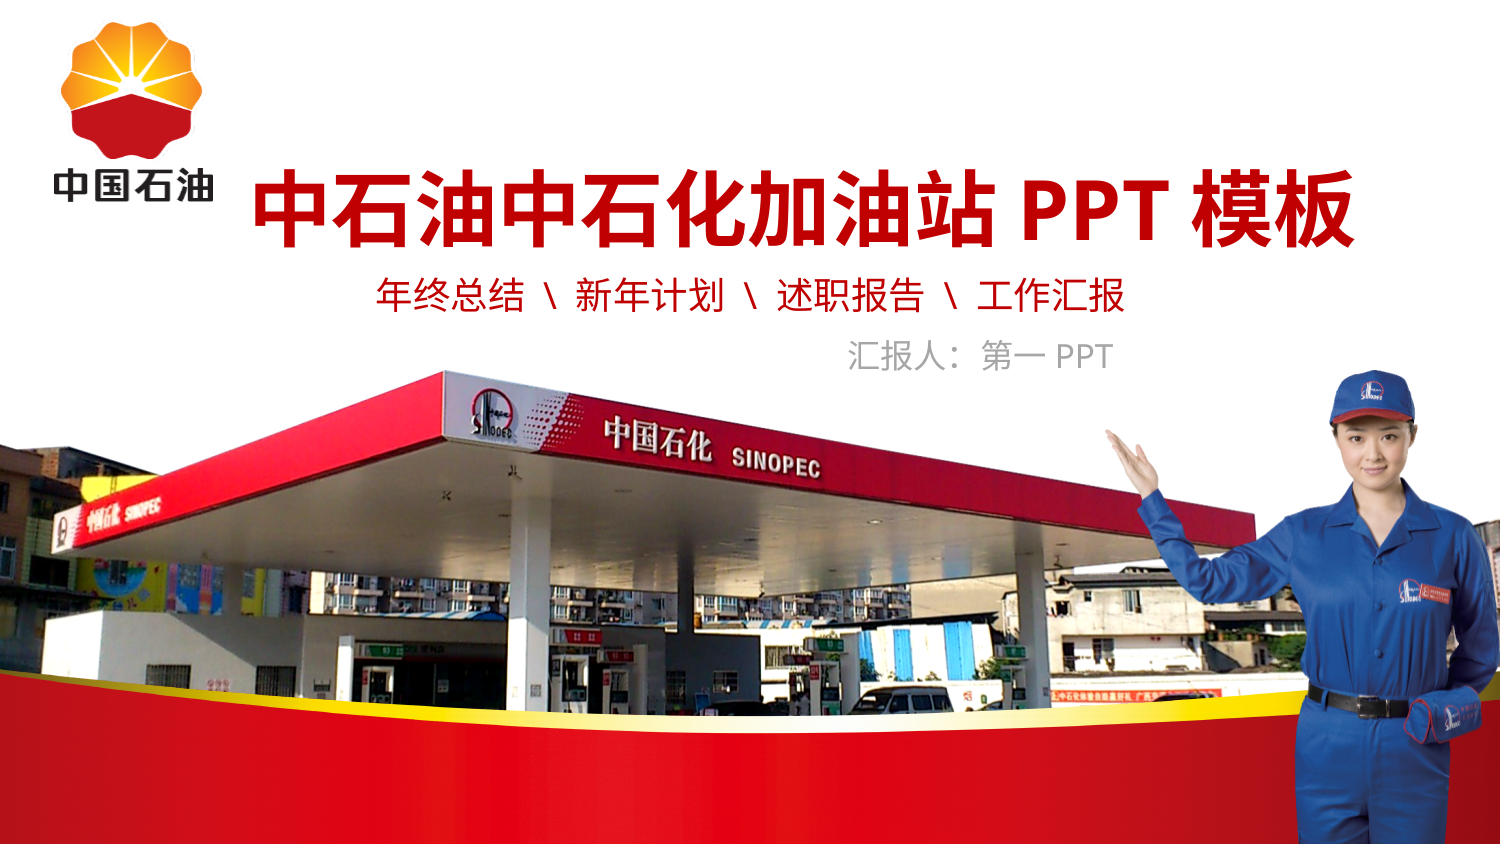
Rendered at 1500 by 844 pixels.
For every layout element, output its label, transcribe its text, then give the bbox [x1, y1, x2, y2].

picture [0, 370, 1500, 844]
text_box 汇报人：第一PPT [832, 327, 1129, 371]
text_box 中石油中石化加油站PPT模板 [233, 149, 1372, 265]
picture [54, 18, 213, 202]
text_box 年终总结 \ 新年计划 \ 述职报告 \ 工作汇报 [360, 264, 1141, 325]
